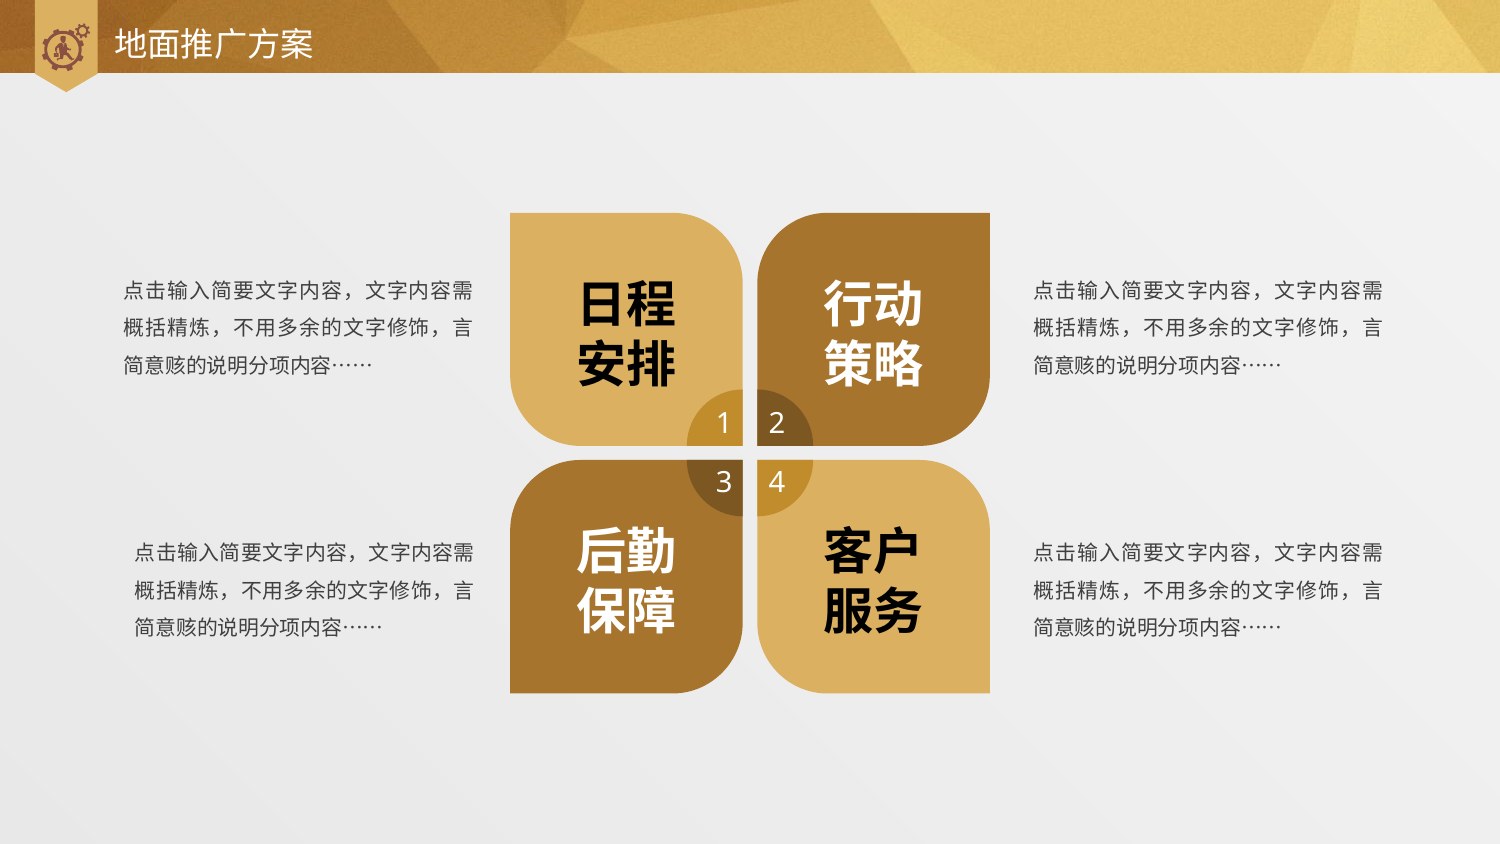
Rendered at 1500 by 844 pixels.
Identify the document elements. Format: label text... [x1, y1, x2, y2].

text_box [686, 389, 743, 446]
text_box 点击输入简要文字内容，文字内容需概括精炼，不用多余的文字修饰，言简意赅的说明分项内容…… [134, 527, 475, 640]
text_box 3 [713, 462, 733, 498]
text_box 后勤保障 [554, 512, 699, 640]
picture [98, 0, 1500, 73]
text_box 2 [766, 404, 786, 440]
picture [0, 0, 34, 73]
text_box [757, 459, 990, 694]
title 地面推广方案 [99, 20, 550, 66]
text_box 行动策略 [802, 265, 945, 393]
text_box 1 [713, 404, 733, 440]
text_box [757, 389, 814, 446]
text_box 客户服务 [802, 512, 945, 640]
text_box [686, 459, 743, 517]
text_box [510, 212, 743, 446]
text_box [757, 459, 814, 517]
text_box 4 [766, 462, 786, 498]
text_box 日程安排 [552, 265, 701, 393]
text_box [510, 459, 743, 694]
text_box [41, 23, 91, 72]
text_box [757, 212, 990, 446]
text_box 点击输入简要文字内容，文字内容需概括精炼，不用多余的文字修饰，言简意赅的说明分项内容…… [1033, 264, 1383, 378]
text_box 点击输入简要文字内容，文字内容需概括精炼，不用多余的文字修饰，言简意赅的说明分项内容…… [123, 264, 474, 378]
text_box 点击输入简要文字内容，文字内容需概括精炼，不用多余的文字修饰，言简意赅的说明分项内容…… [1033, 527, 1383, 640]
